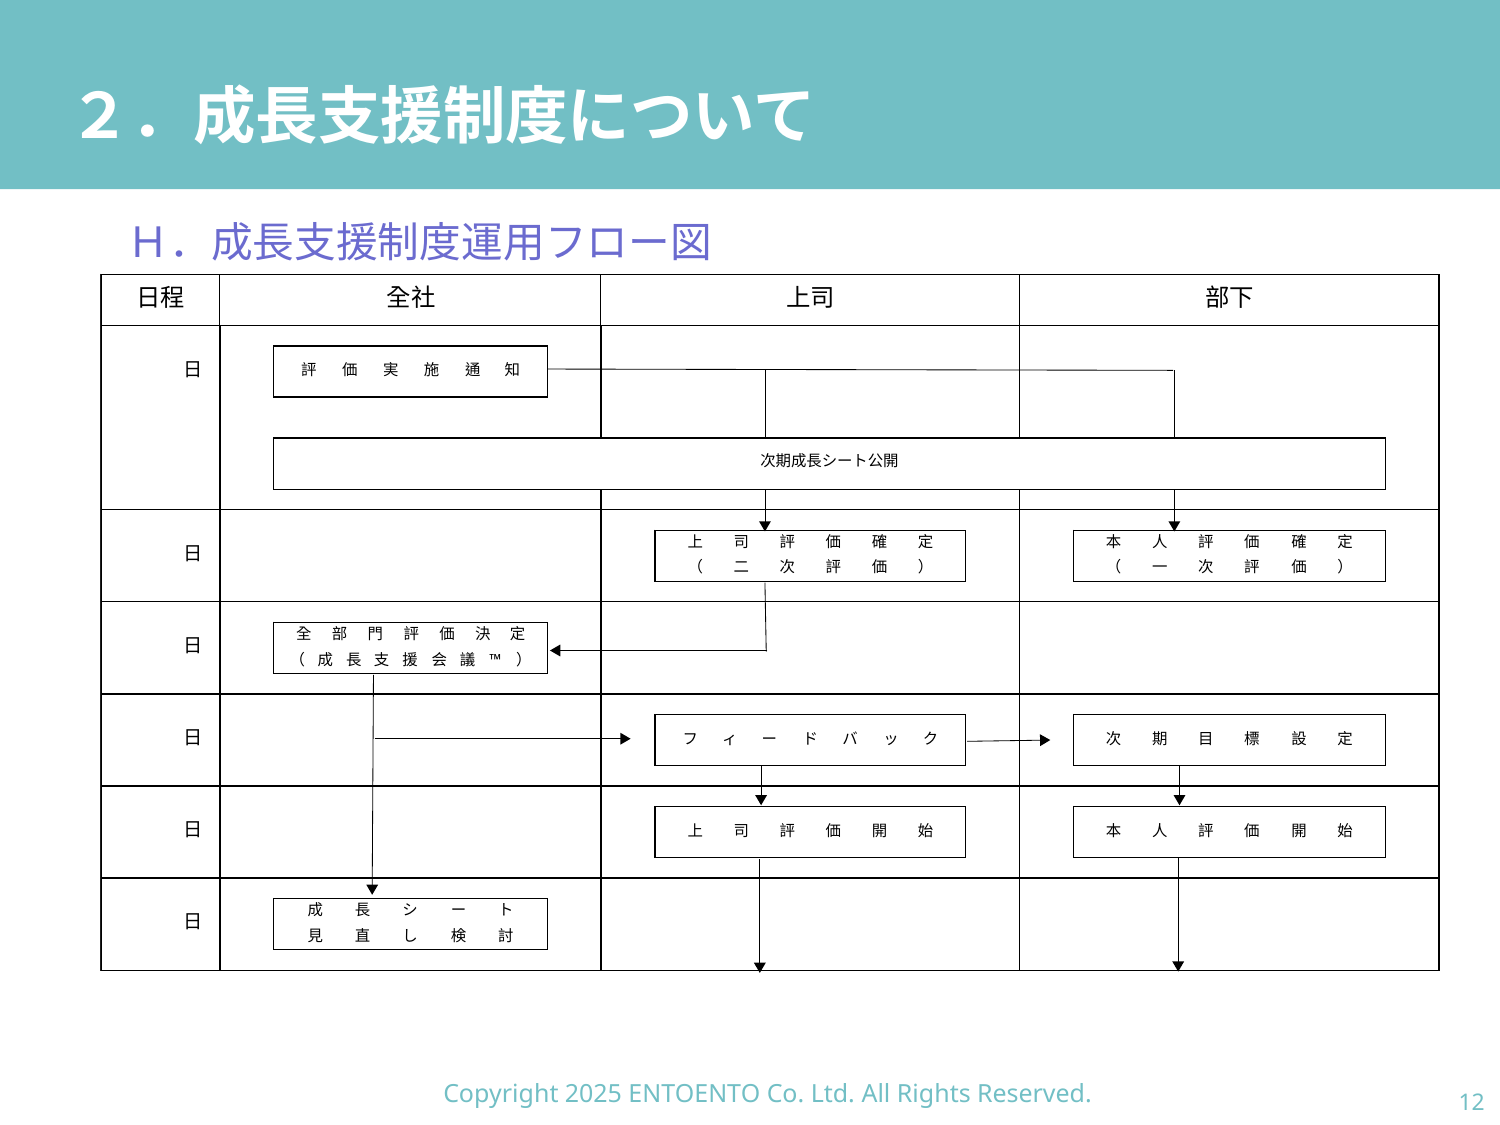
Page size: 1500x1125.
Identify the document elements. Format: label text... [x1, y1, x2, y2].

slide_number 11 [1187, 1079, 1500, 1123]
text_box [99, 273, 1500, 1068]
footer Copyright 2025 ENTOENTO Co. Ltd. All Rights Reserved. [206, 1076, 1331, 1125]
title ２．成長支援制度について [53, 42, 1388, 185]
list Ｈ．成長支援制度運用フロー図 [112, 208, 1388, 272]
